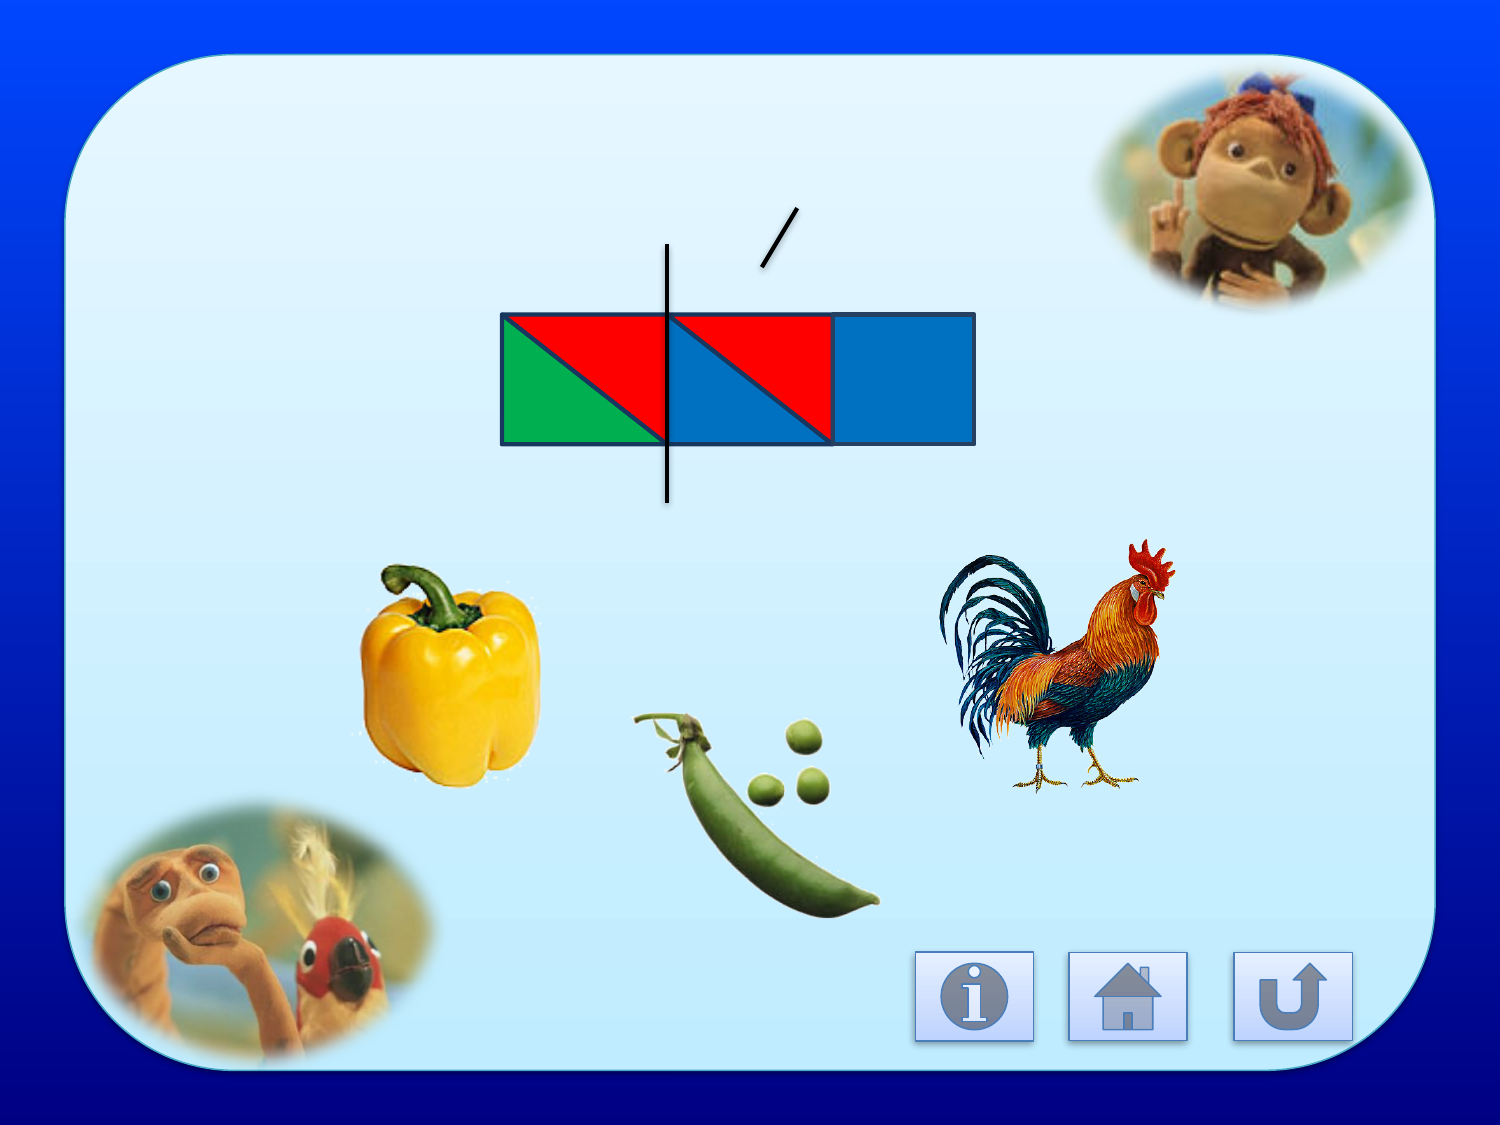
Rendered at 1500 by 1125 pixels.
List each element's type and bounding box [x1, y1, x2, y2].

picture [938, 538, 1176, 794]
picture [96, 816, 421, 1048]
picture [619, 692, 894, 939]
text_box [501, 314, 661, 445]
text_box [831, 312, 976, 446]
picture [1112, 84, 1403, 291]
text_box [915, 951, 1034, 1042]
text_box [1233, 952, 1353, 1041]
picture [336, 562, 566, 792]
text_box [671, 314, 833, 445]
text_box [761, 207, 798, 268]
text_box [1068, 952, 1188, 1041]
